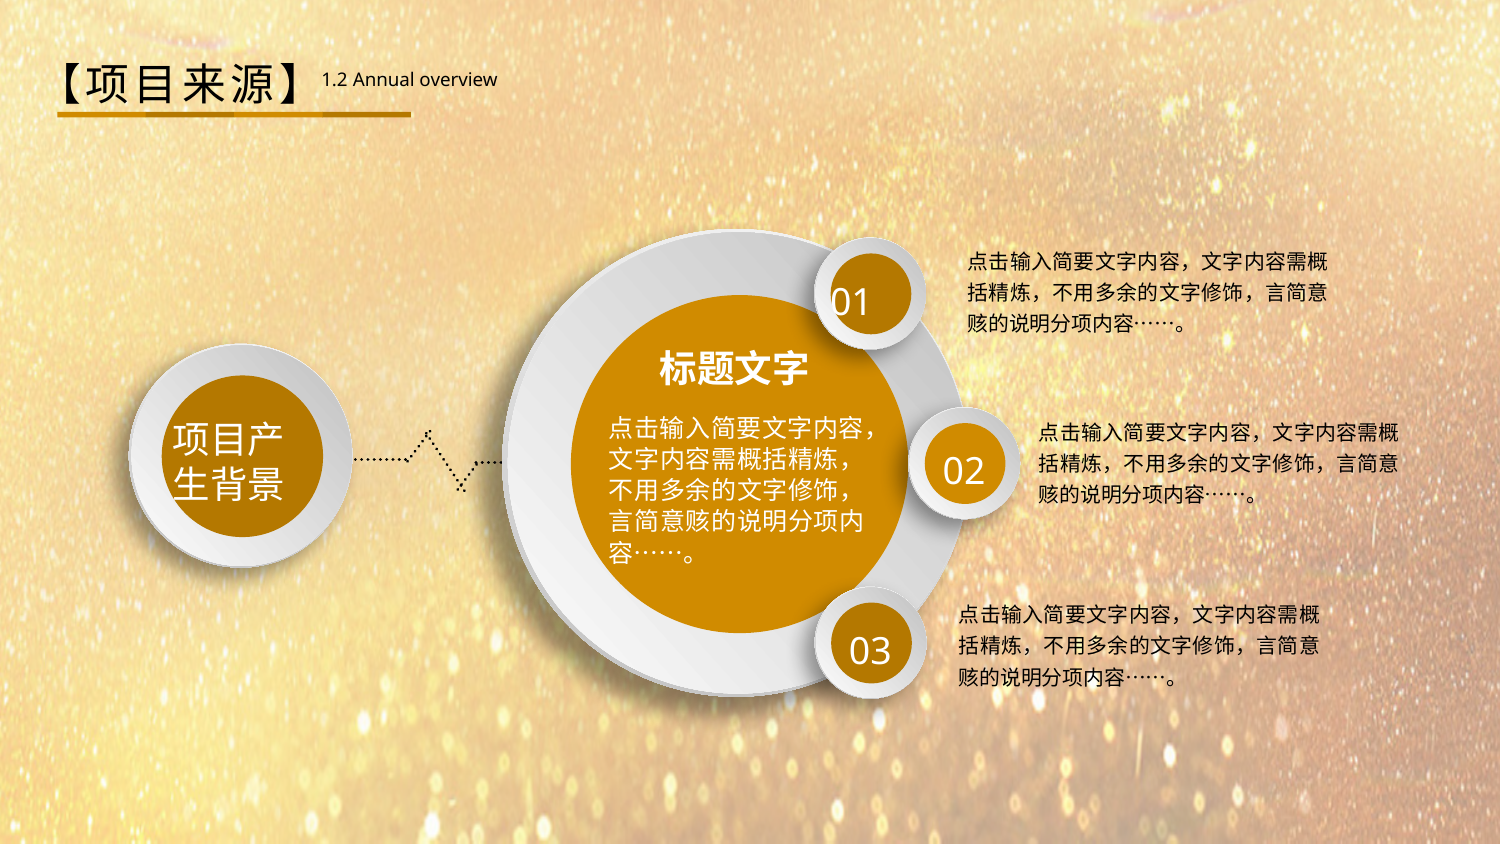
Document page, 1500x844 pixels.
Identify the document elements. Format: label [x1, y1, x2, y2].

text_box [22, 22, 516, 118]
text_box [814, 586, 1321, 699]
text_box [395, 429, 502, 491]
text_box [502, 228, 970, 698]
text_box [128, 343, 353, 568]
text_box [908, 406, 1400, 520]
text_box [813, 237, 1329, 350]
